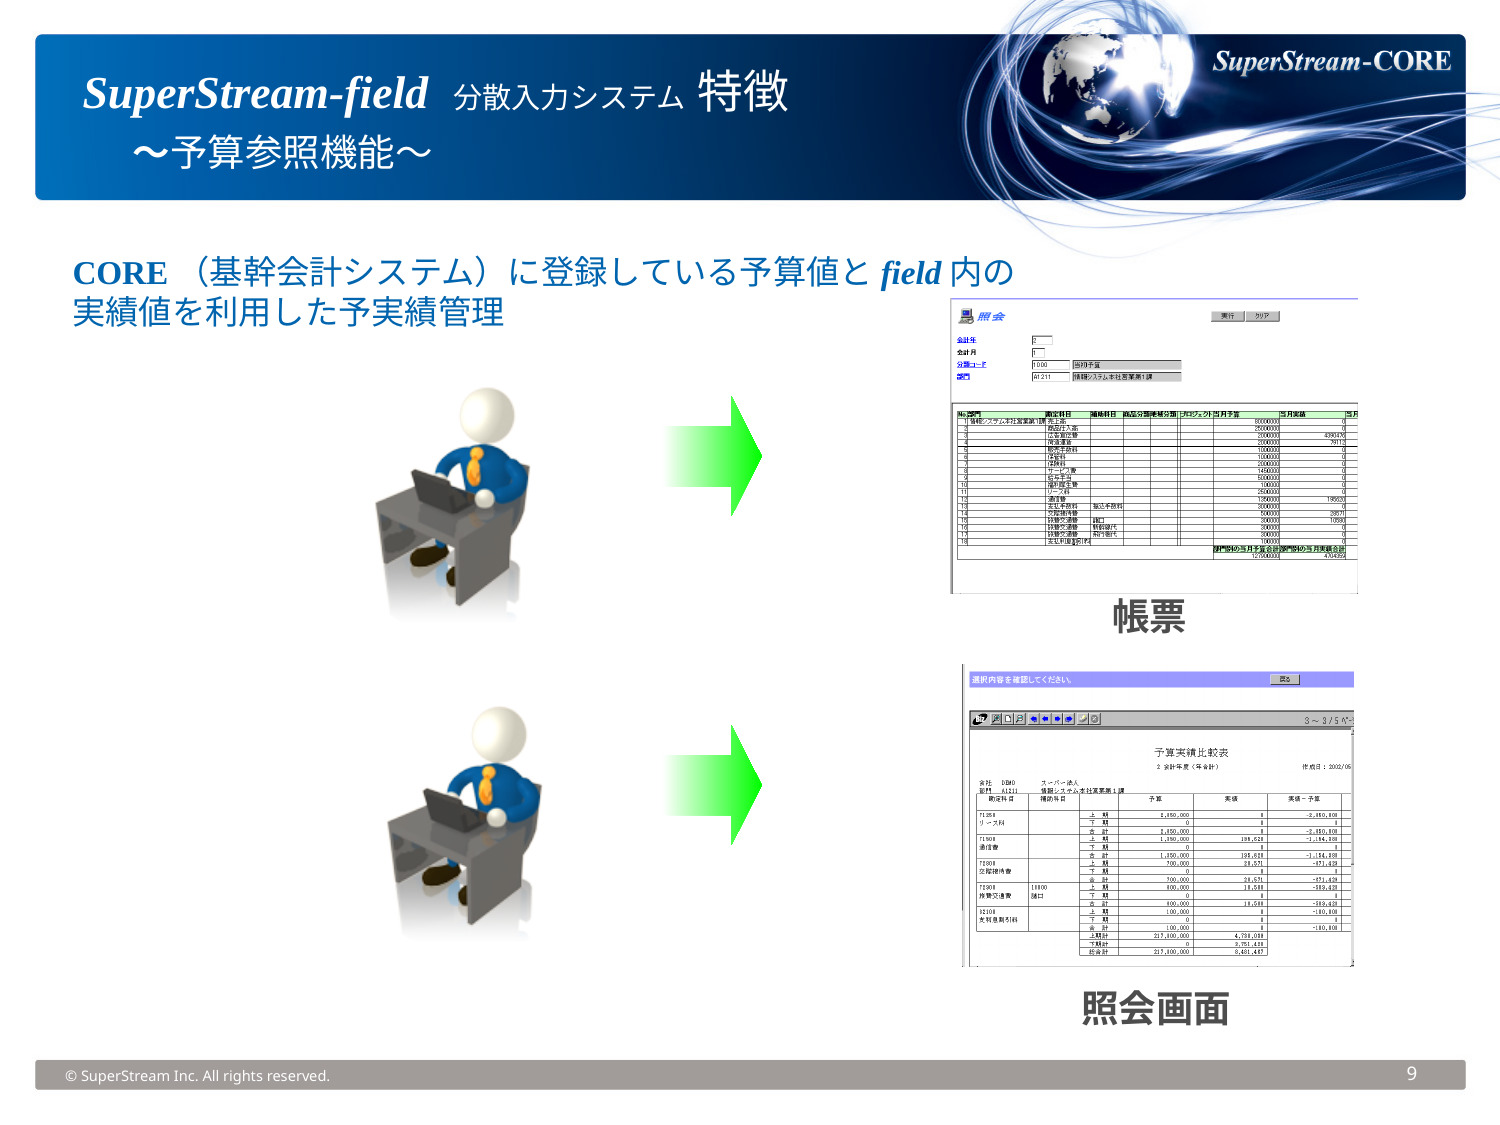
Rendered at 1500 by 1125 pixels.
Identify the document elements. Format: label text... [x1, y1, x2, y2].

slide_number 9 [1299, 1060, 1418, 1090]
text_box [662, 396, 762, 517]
title SuperStream-field 分散入力システム 特徴 ～予算参照機能～ [82, 35, 1418, 201]
text_box [662, 725, 762, 846]
text_box 帳票 [1050, 604, 1250, 646]
footer © SuperStream Inc. All rights reserved. [50, 1059, 423, 1094]
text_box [962, 664, 1354, 967]
text_box CORE（基幹会計システム）に登録している予算値とfield内の 実績値を利用した予実績管理 [57, 243, 1032, 339]
picture [0, 0, 1500, 1125]
text_box 照会画面 [1012, 977, 1300, 1038]
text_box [949, 298, 1358, 595]
